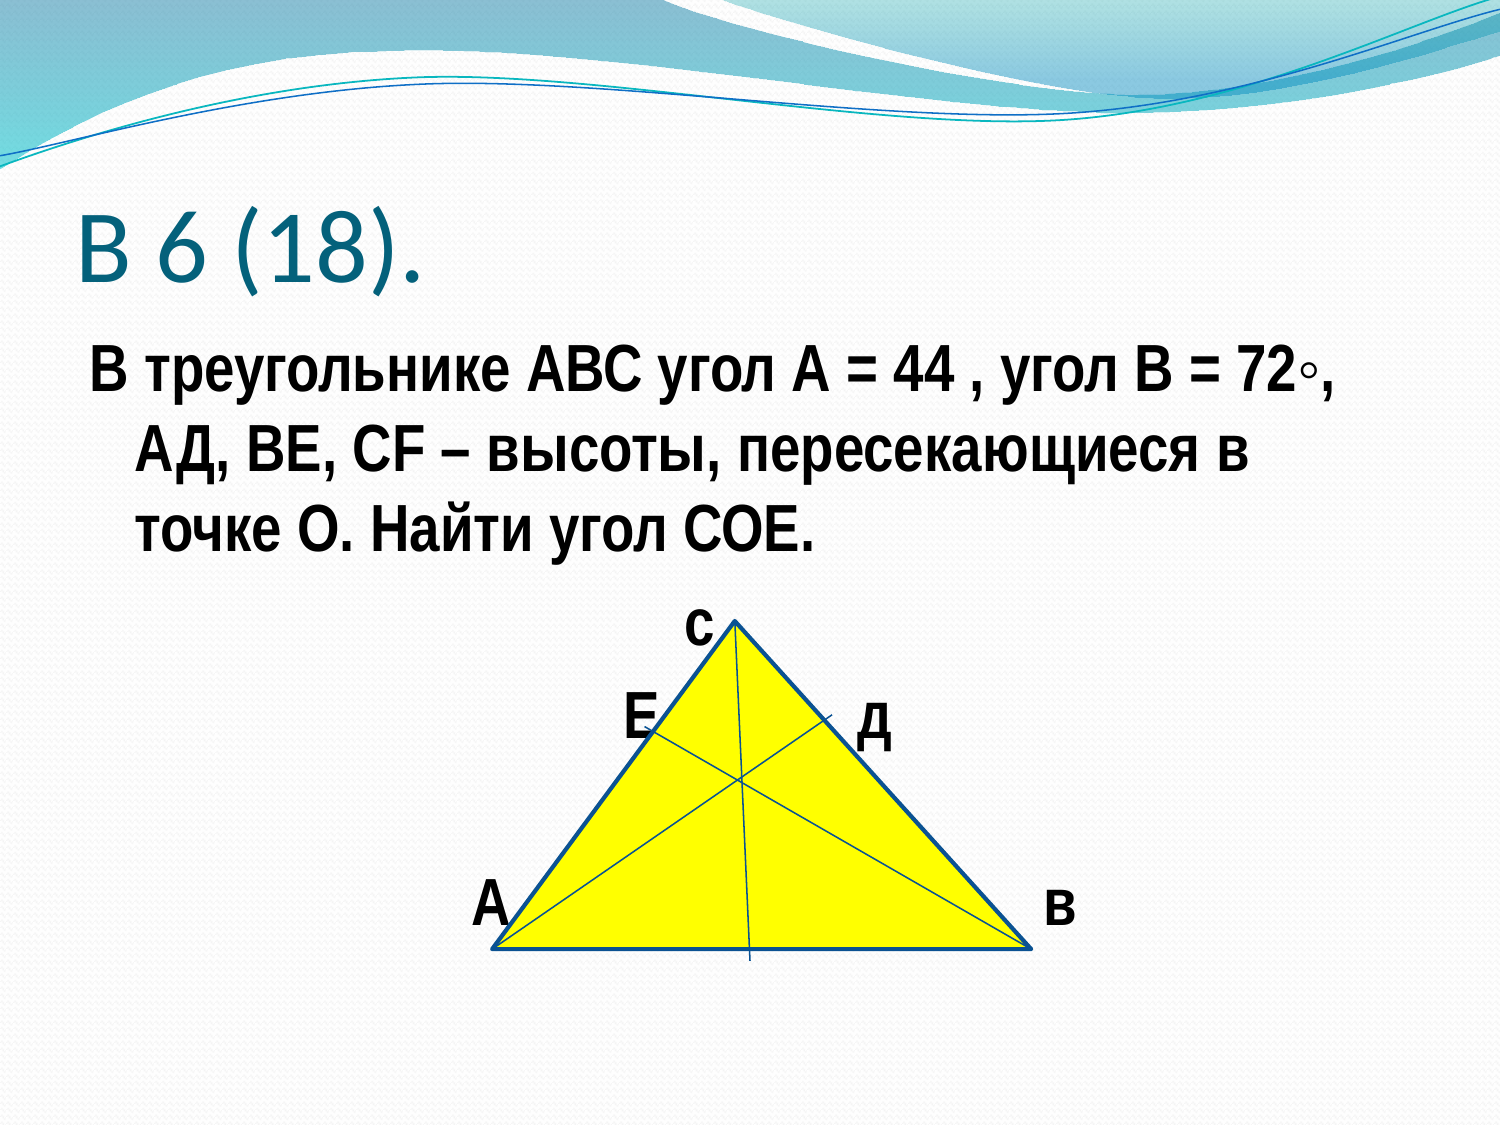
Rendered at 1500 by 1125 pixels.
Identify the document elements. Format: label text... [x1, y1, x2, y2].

list В треугольнике АВС угол А = 44 , угол В = 72◦, АД, ВЕ, CF – высоты, пересекающиеся в точке О. Найти угол СОЕ. с Е д А в [75, 317, 1425, 1038]
text_box [490, 884, 537, 952]
text_box [702, 618, 758, 661]
title В 6 (18). [75, 115, 1425, 303]
text_box [955, 861, 1034, 952]
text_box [726, 644, 950, 1032]
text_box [544, 661, 719, 1003]
